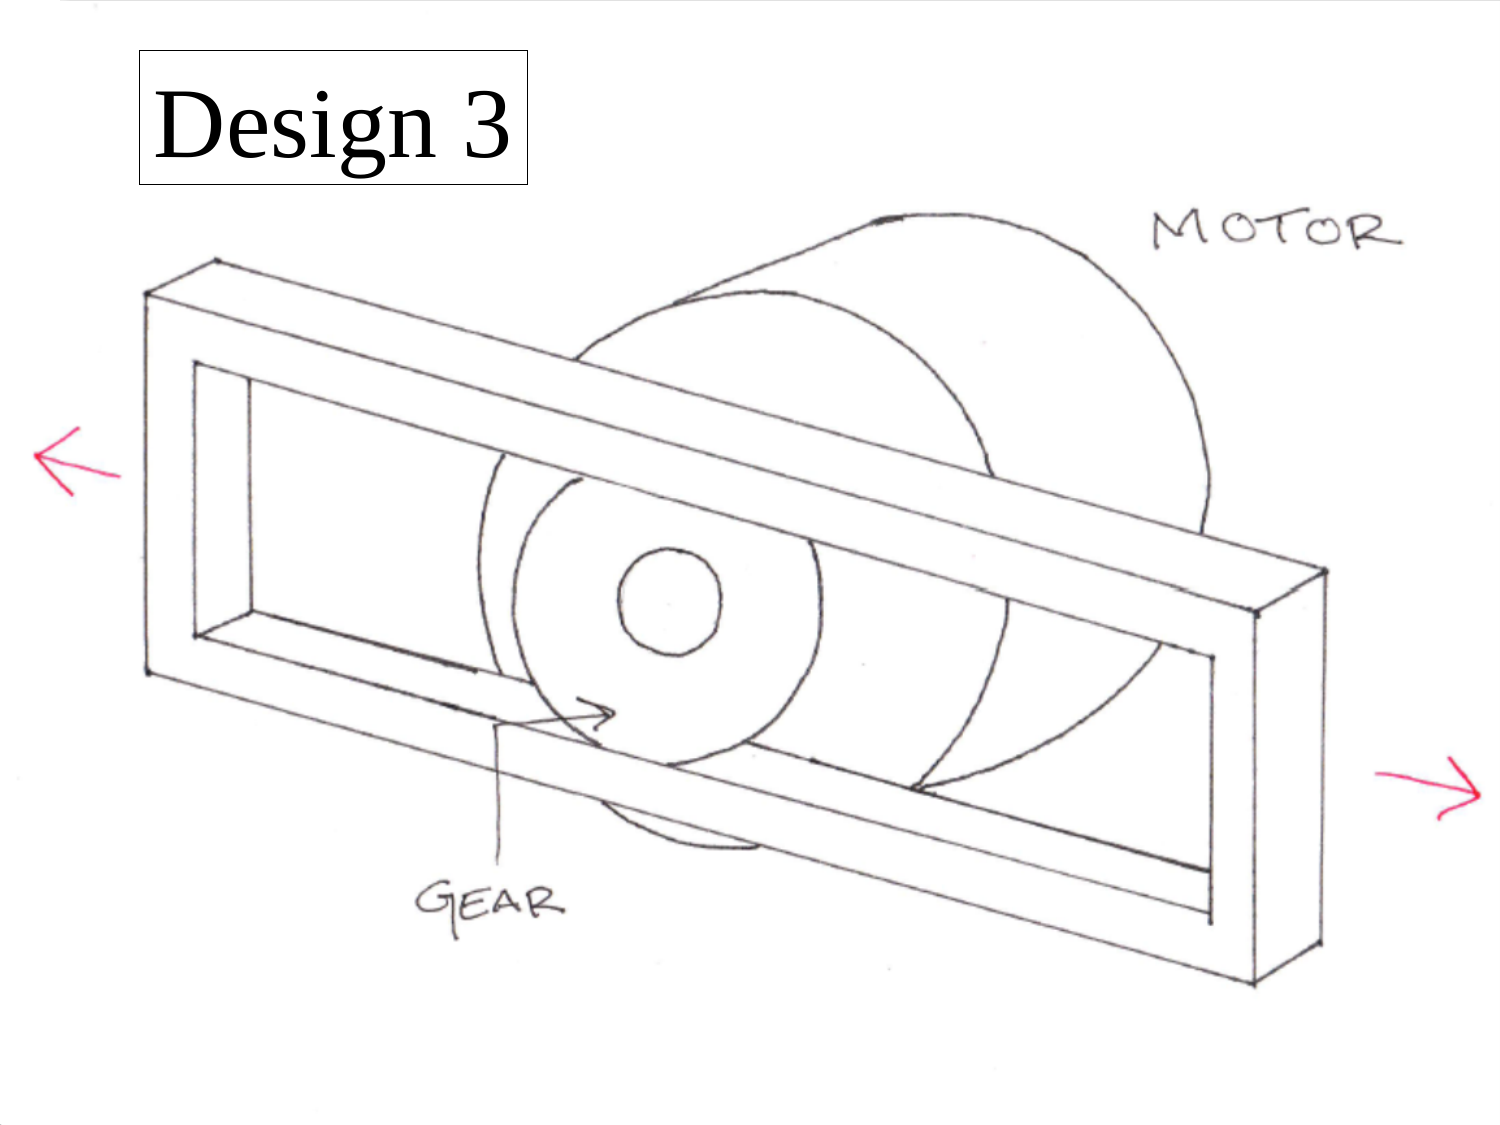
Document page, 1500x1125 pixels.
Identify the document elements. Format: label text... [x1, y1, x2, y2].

picture [2, 1, 181, 1125]
text_box Design 3 [139, 50, 180, 185]
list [186, 0, 1313, 1125]
picture [1320, 1, 1499, 1125]
